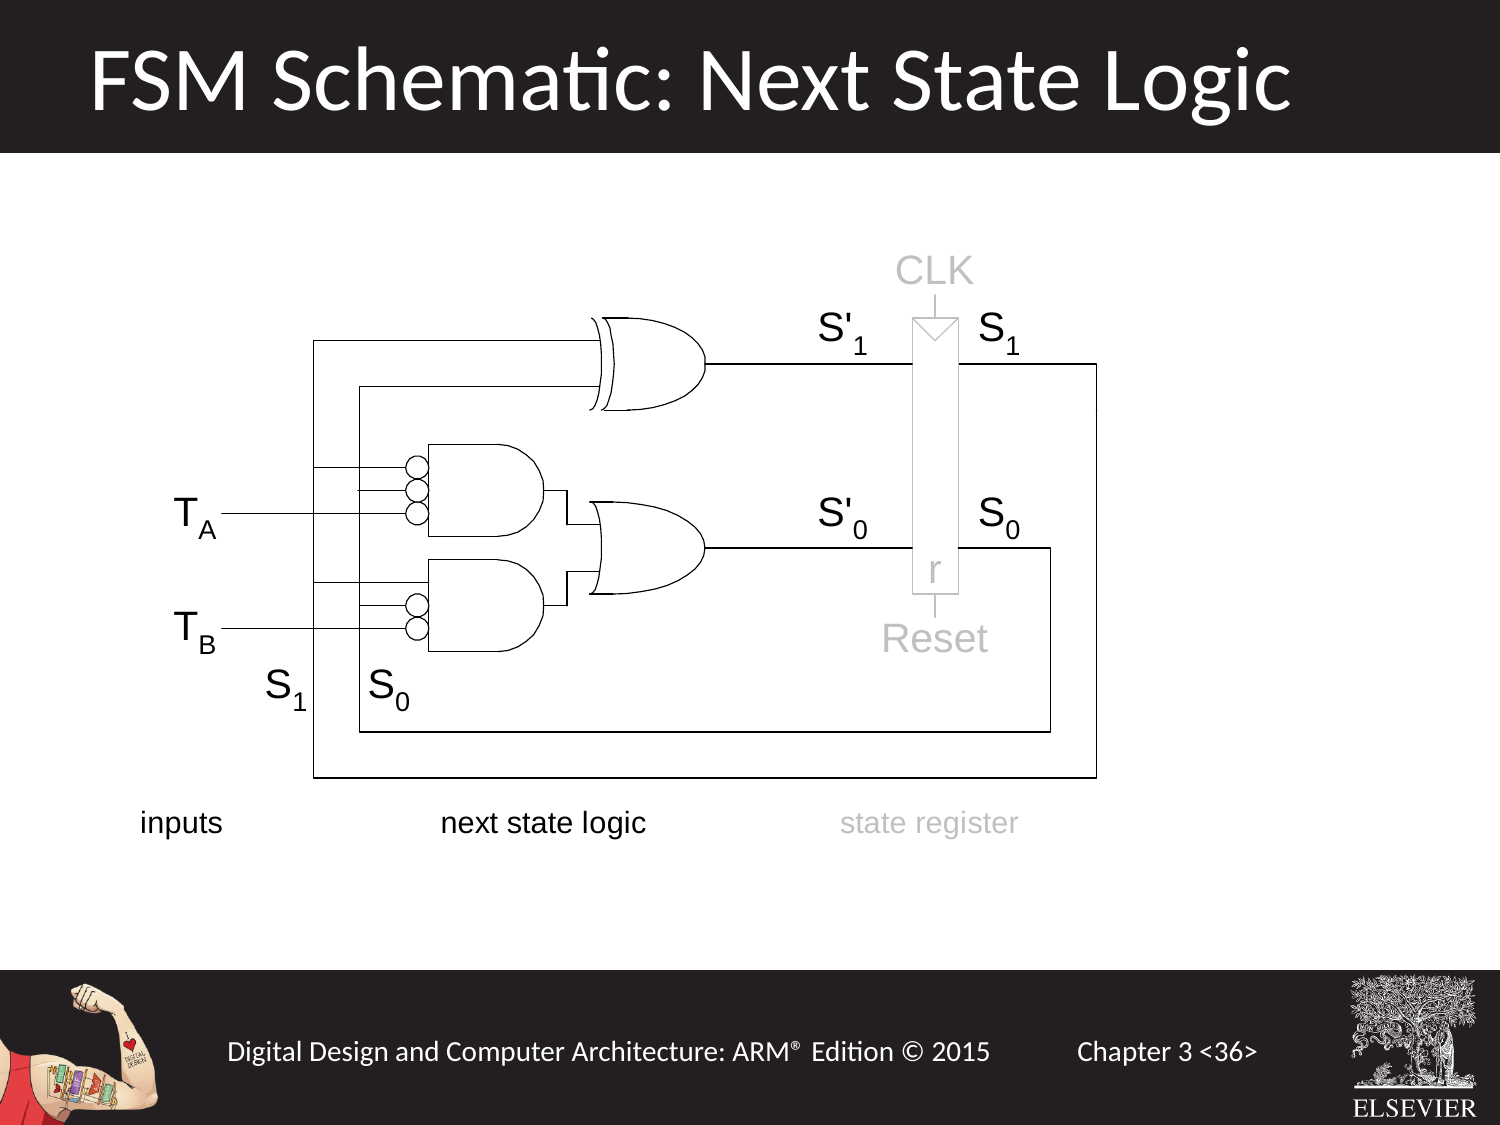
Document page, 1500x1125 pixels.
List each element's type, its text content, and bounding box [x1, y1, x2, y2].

picture [1350, 974, 1477, 1117]
text_box FSM Schematic: Next State Logic [75, 11, 1375, 136]
picture [0, 979, 163, 1125]
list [112, 220, 1103, 876]
